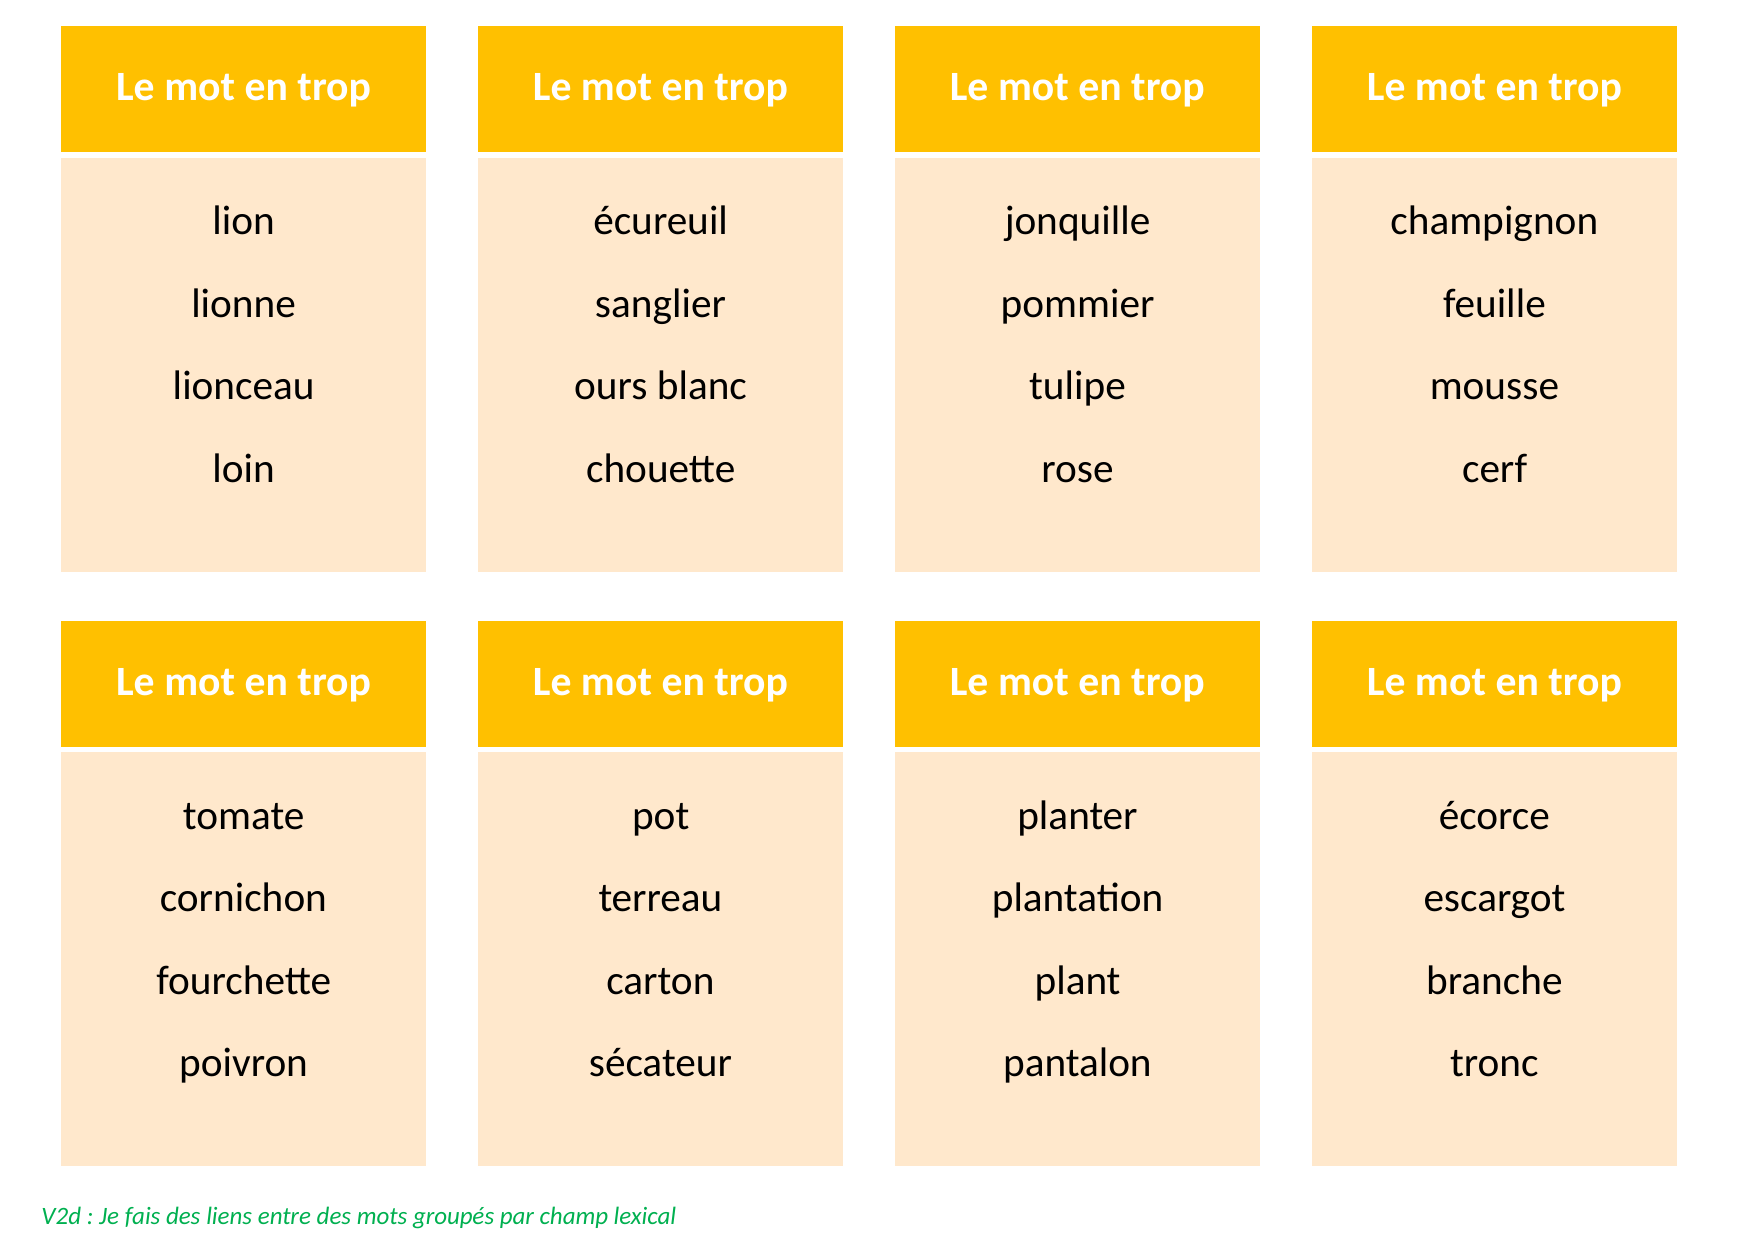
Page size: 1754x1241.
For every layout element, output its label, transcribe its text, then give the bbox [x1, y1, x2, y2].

table_header Le mot en trop [1312, 26, 1677, 152]
table_header Le mot en trop [61, 26, 426, 152]
table_header Le mot en trop [895, 26, 1260, 152]
table_header Le mot en trop [61, 621, 426, 747]
table_cell jonquille pommier tulipe rose [895, 158, 1260, 572]
table_cell tomate cornichon fourchette poivron [61, 752, 426, 1166]
table_cell écorce escargot branche tronc [1312, 752, 1677, 1166]
table_cell pot terreau carton sécateur [478, 752, 843, 1166]
table_cell lion lionne lionceau loin [61, 158, 426, 572]
table_header Le mot en trop [895, 621, 1260, 747]
table_cell écureuil sanglier ours blanc chouette [478, 158, 843, 572]
table_header Le mot en trop [478, 621, 843, 747]
table_header Le mot en trop [1312, 621, 1677, 747]
table_cell planter plantation plant pantalon [895, 752, 1260, 1166]
table_cell champignon feuille mousse cerf [1312, 158, 1677, 572]
text_box V2d : Je fais des liens entre des mots groupés par champ lexical [26, 1191, 1311, 1237]
table_header Le mot en trop [478, 26, 843, 152]
